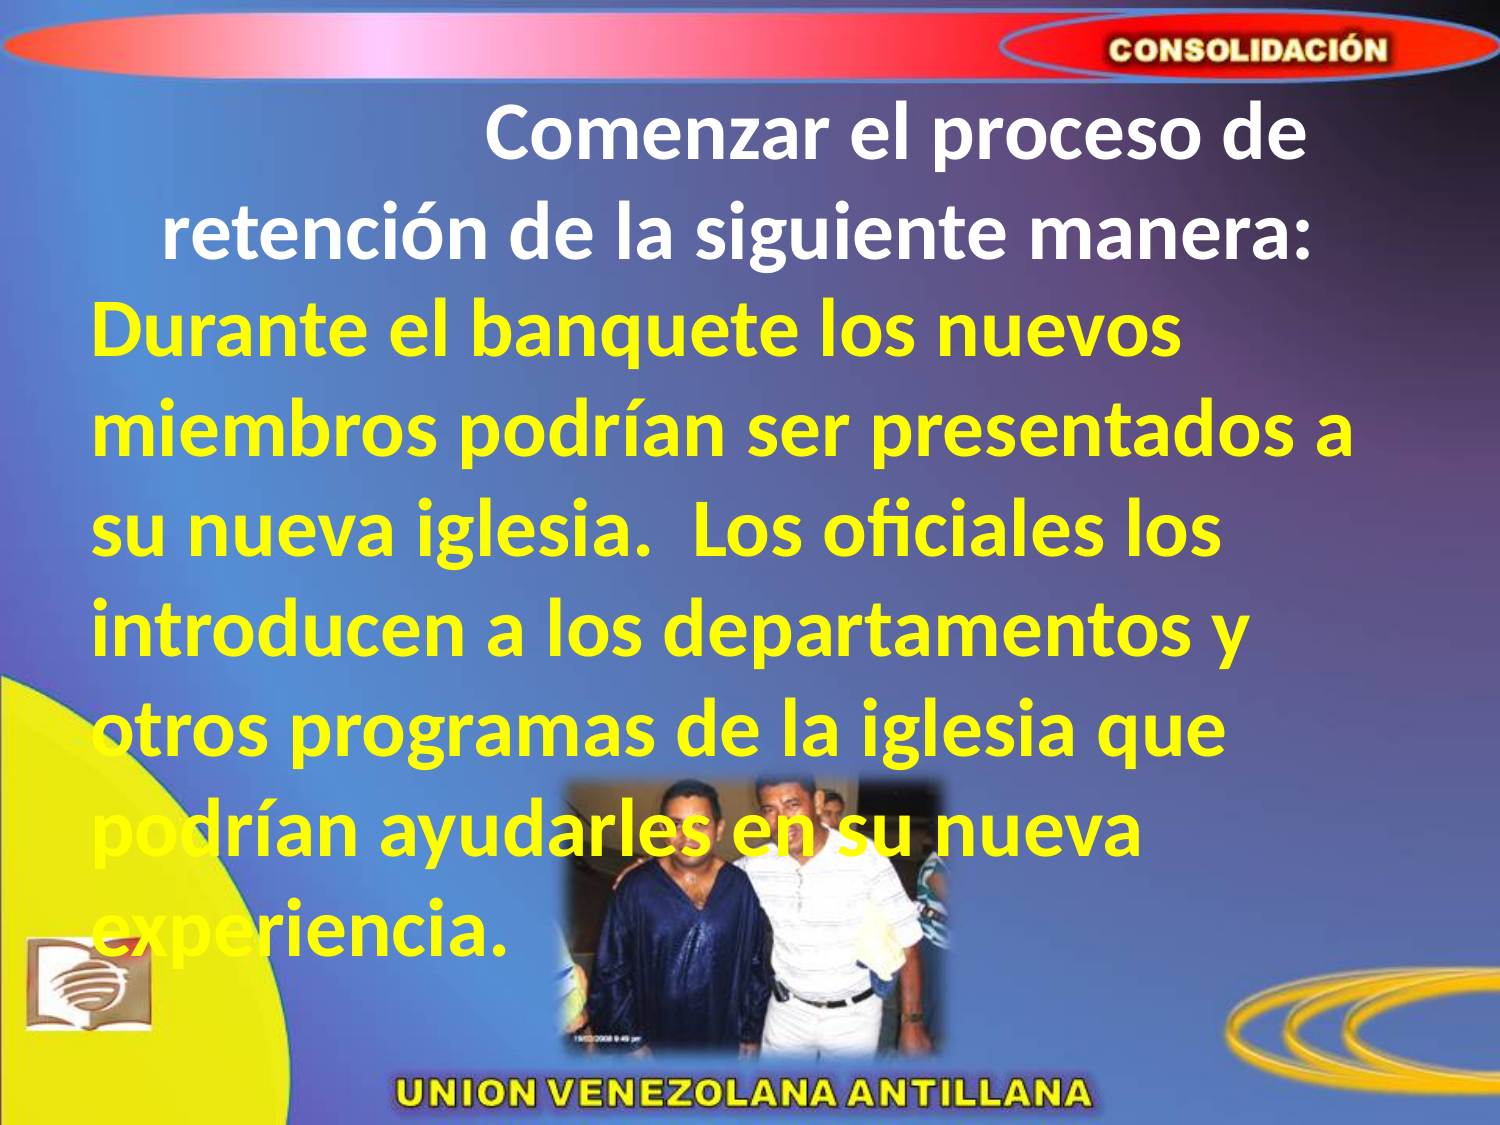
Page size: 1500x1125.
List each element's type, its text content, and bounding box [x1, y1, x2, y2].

list Durante el banquete los nuevos miembros podrían ser presentados a su nueva iglesia. Los oficiales los introducen a los departamentos y otros programas de la iglesia que podrían ayudarles en su nueva experiencia. [0, 270, 1430, 1008]
title Comenzar el proceso de retención de la siguiente manera: [0, 82, 1489, 270]
picture [0, 0, 1500, 1125]
